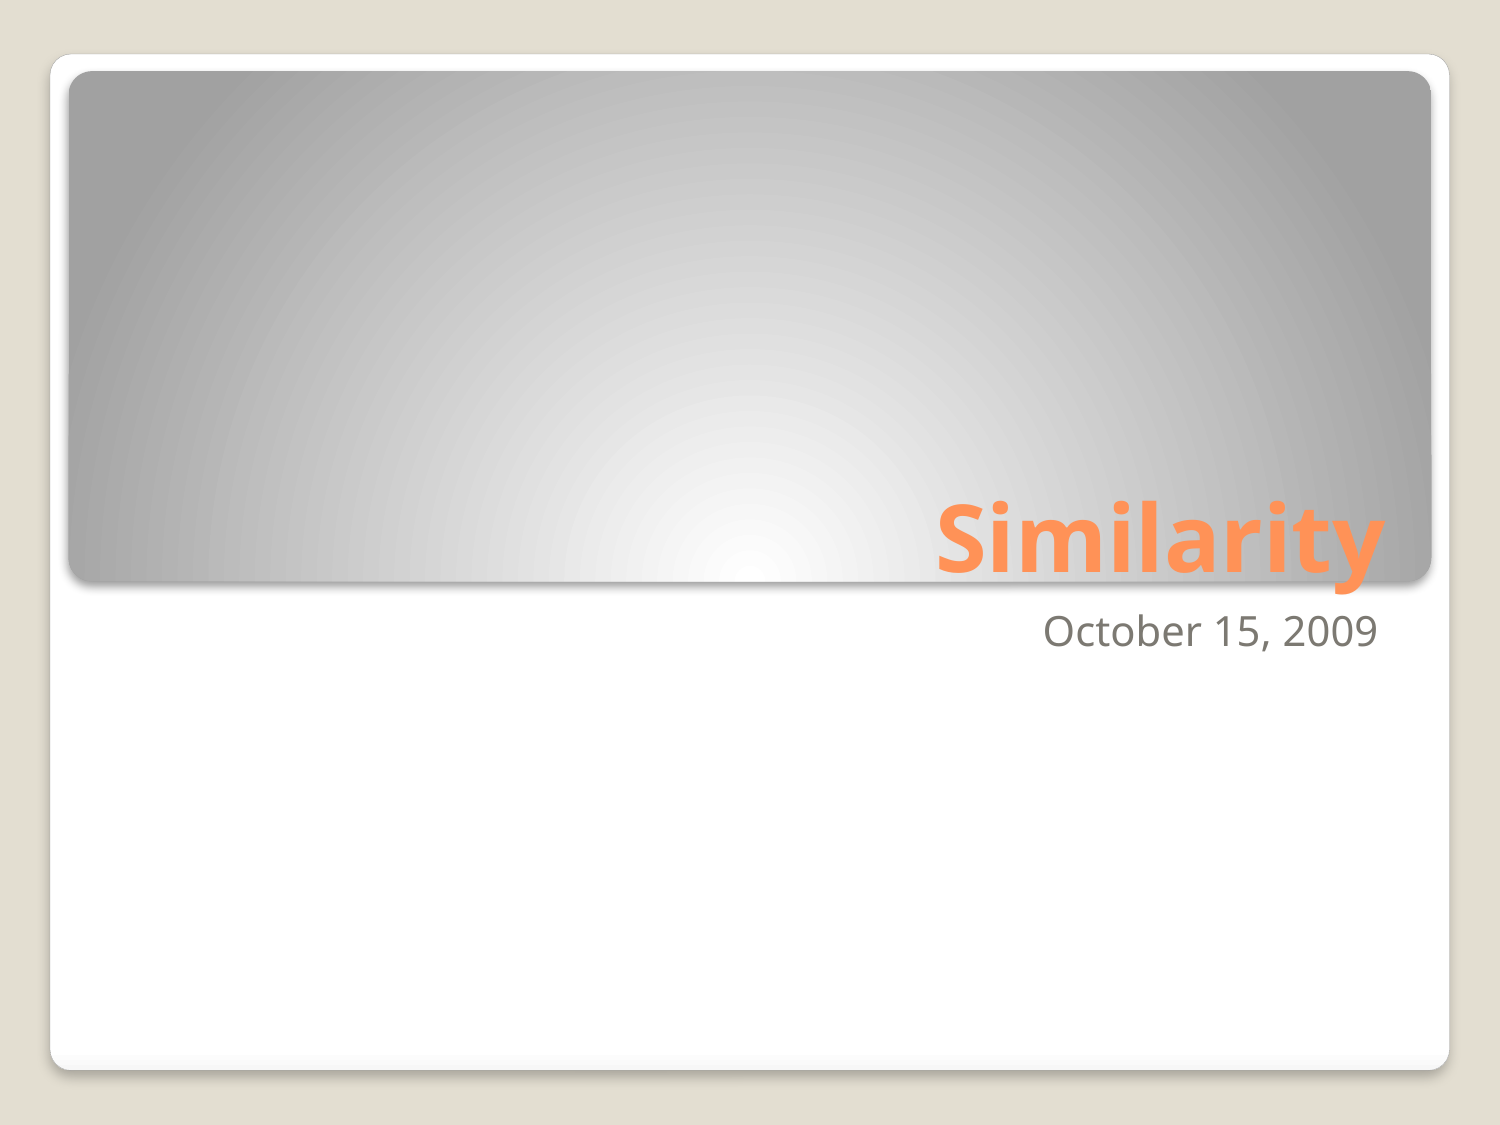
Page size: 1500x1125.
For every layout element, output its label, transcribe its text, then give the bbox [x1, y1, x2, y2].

title Similarity [118, 298, 1394, 599]
subtitle October 15, 2009 [118, 604, 1394, 755]
